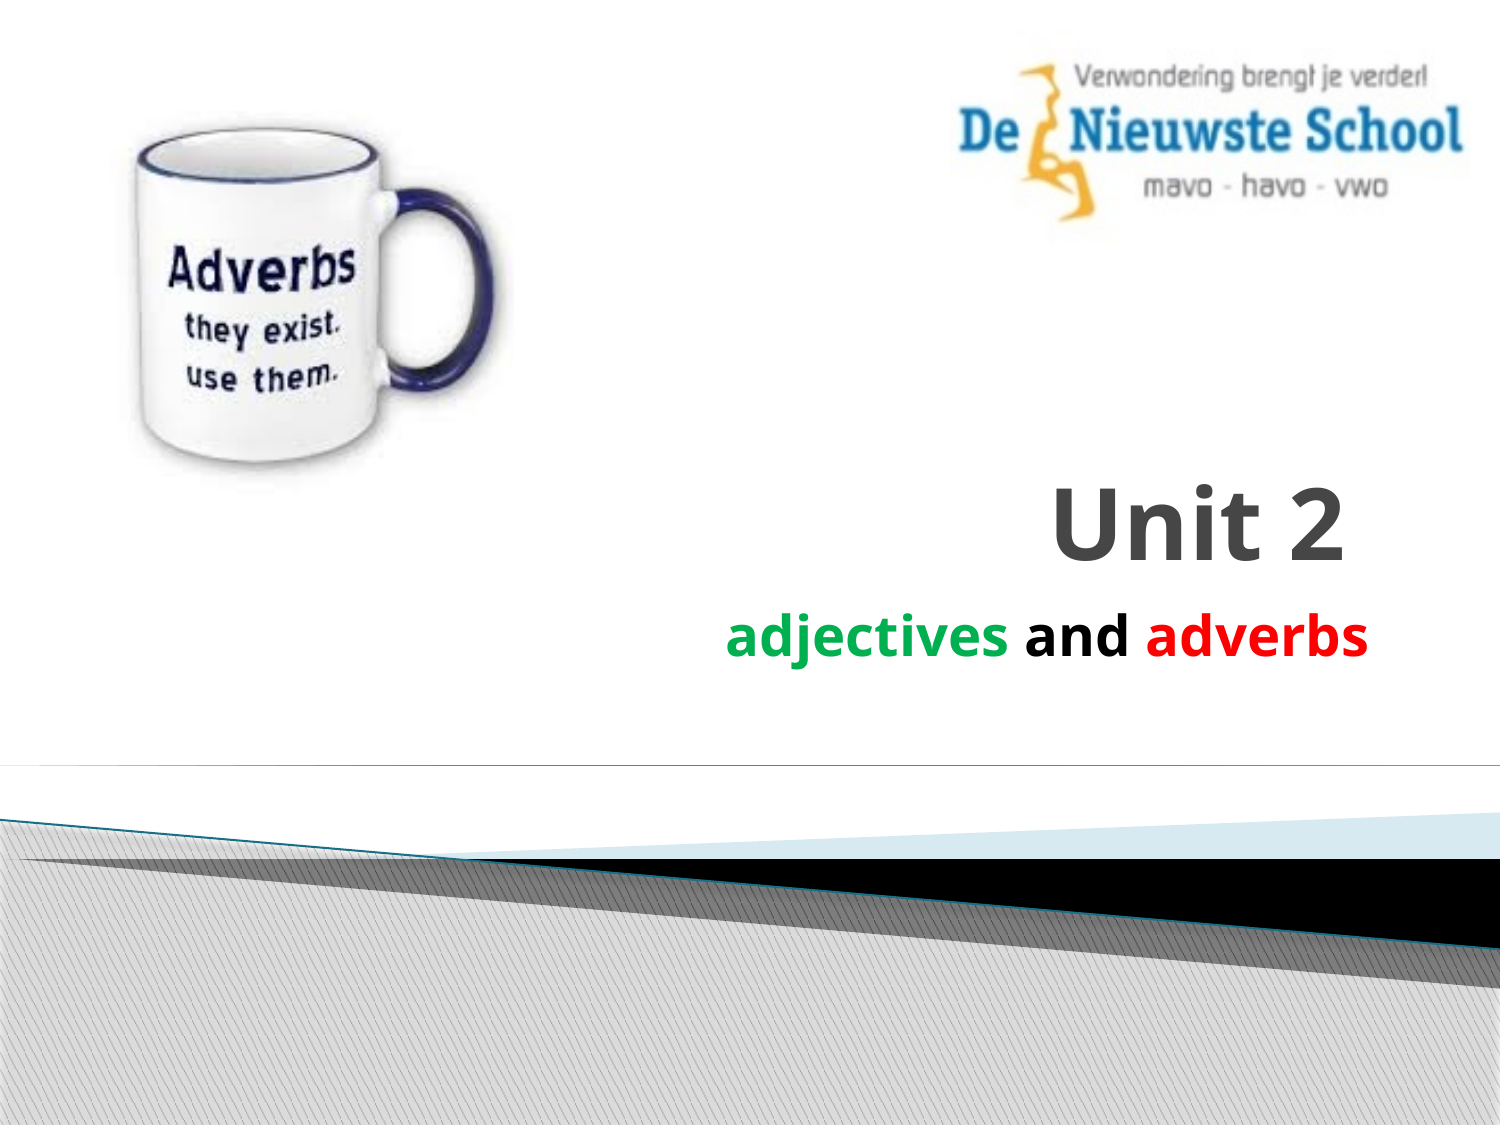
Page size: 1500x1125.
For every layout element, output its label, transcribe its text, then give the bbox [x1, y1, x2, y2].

subtitle adjectives and adverbs [112, 592, 1388, 790]
picture [950, 30, 1471, 244]
title Unit 2 [112, 287, 1388, 588]
picture [5, 859, 1500, 989]
picture [1, 39, 514, 552]
